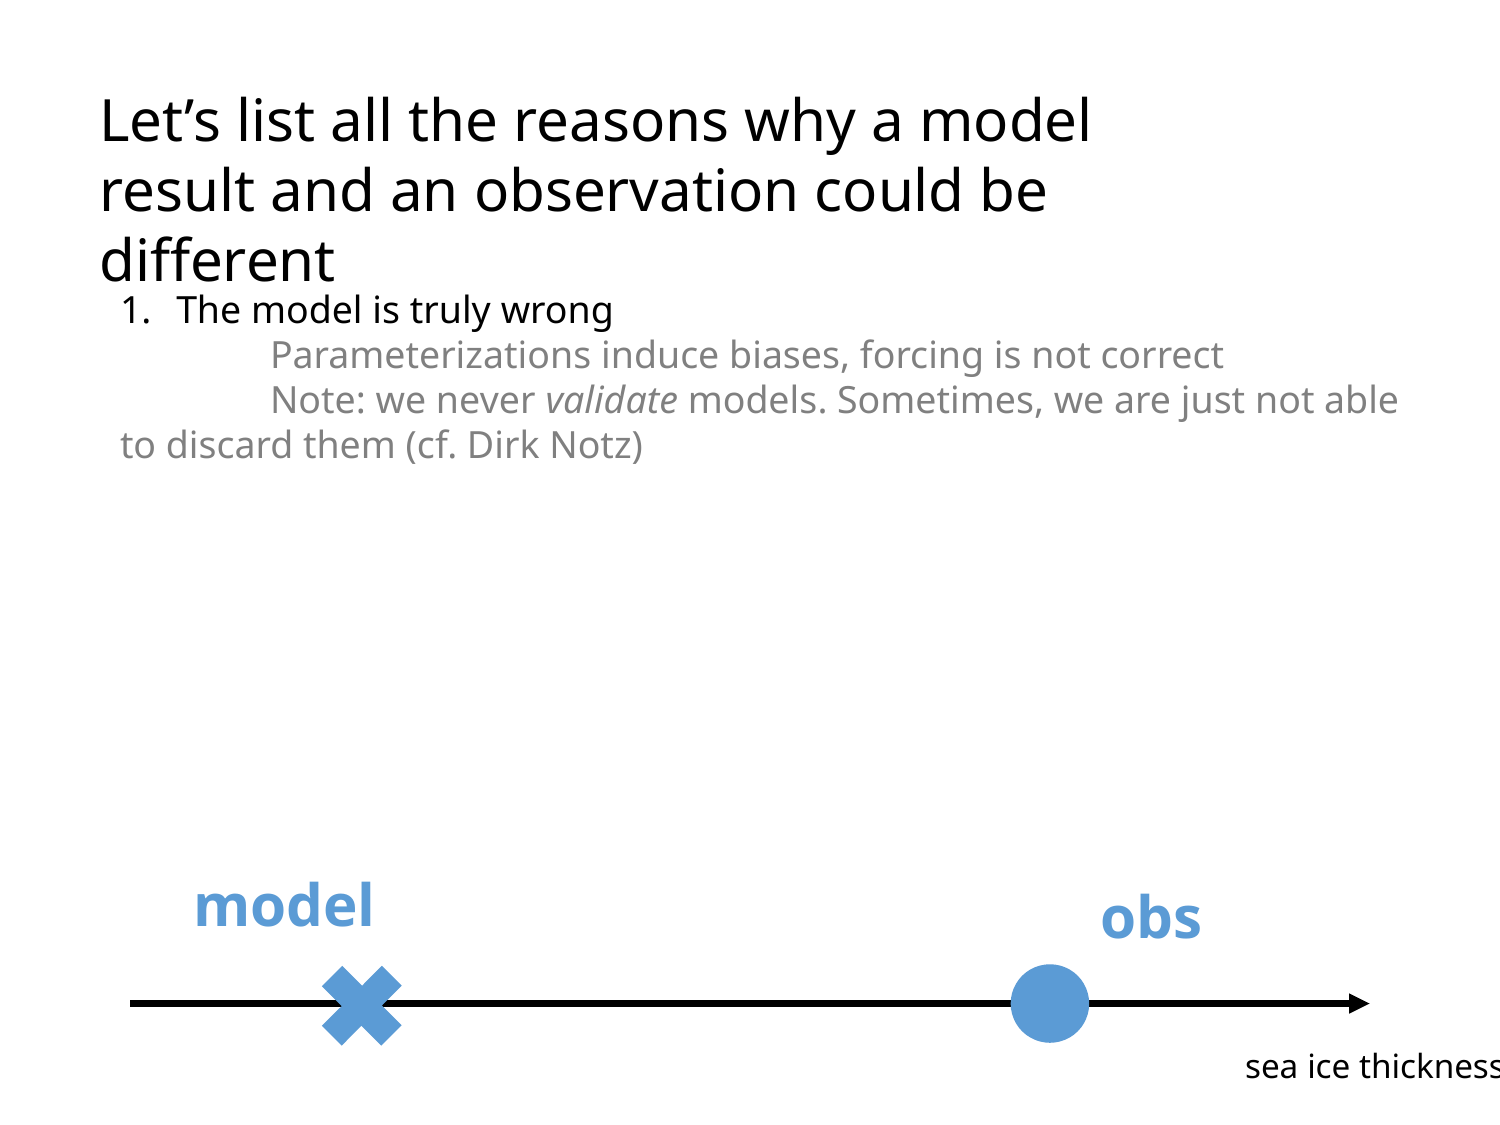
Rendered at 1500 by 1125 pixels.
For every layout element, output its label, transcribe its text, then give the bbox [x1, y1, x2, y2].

text_box [1009, 1004, 1091, 1044]
text_box Let’s list all the reasons why a model result and an observation could be different [84, 75, 1212, 301]
text_box The model is truly wrong Parameterizations induce biases, forcing is not correct Note: we never validate models. Sometimes, we are just not able to discard them (cf. Dirk Notz) [105, 278, 1454, 519]
text_box model [178, 860, 436, 946]
text_box [1009, 963, 1091, 1003]
text_box obs [1085, 873, 1343, 958]
text_box [320, 964, 404, 1003]
text_box sea ice thickness [1230, 1037, 1500, 1093]
text_box [320, 1004, 404, 1048]
